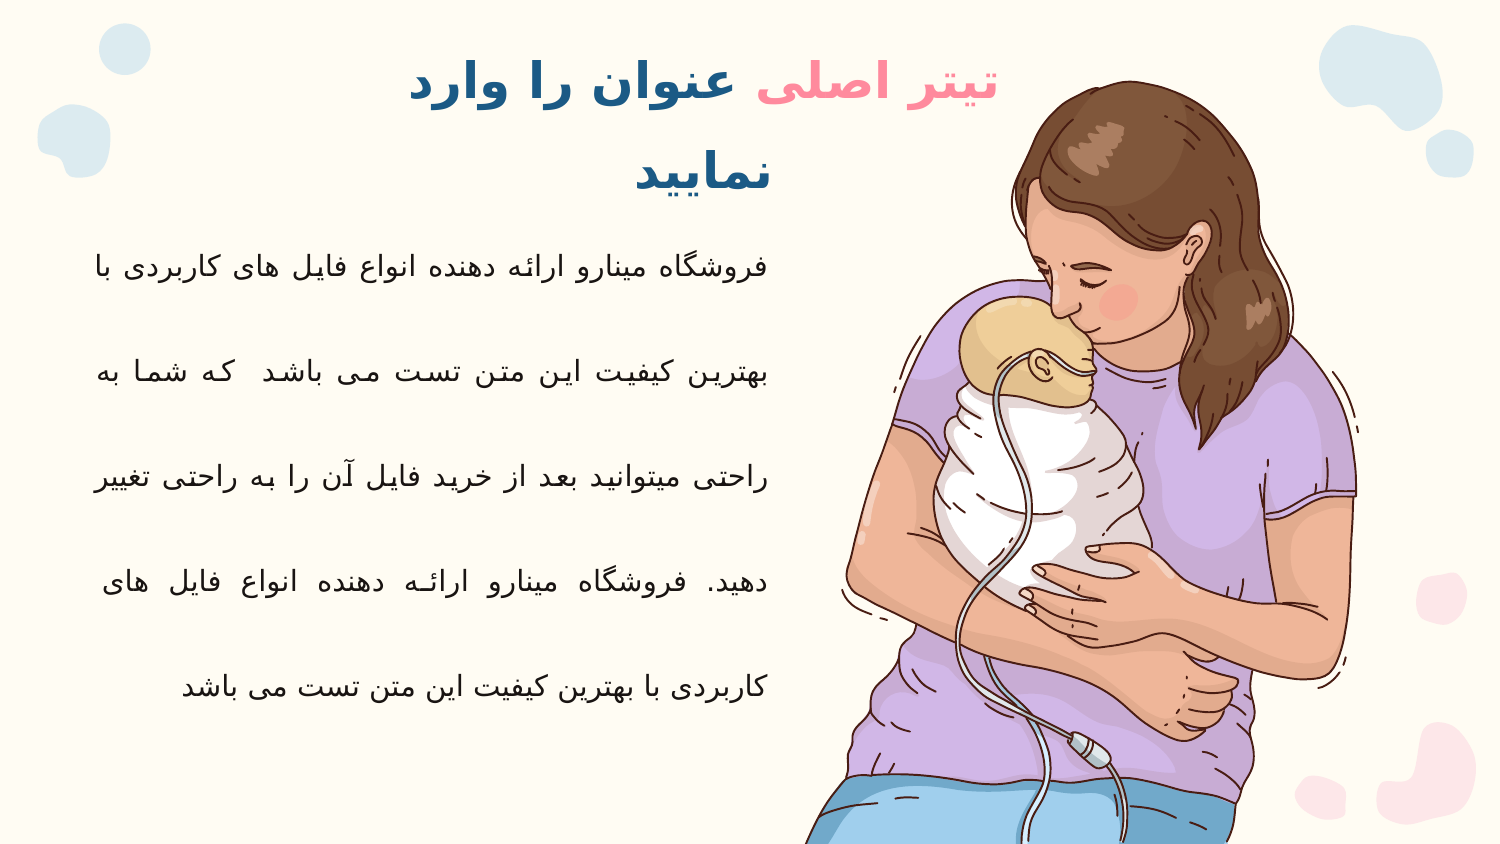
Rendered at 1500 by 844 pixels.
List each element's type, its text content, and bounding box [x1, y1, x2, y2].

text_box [803, 79, 1360, 844]
text_box تیتر اصلی عنوان را وارد نمایید [352, 11, 1056, 206]
text_box فروشگاه مینارو ارائه دهنده انواع فایل های کاربردی با بهترین کیفیت این متن تست می باشد که شما به راحتی میتوانید بعد از خرید فایل آن را به راحتی تغییر دهید. فروشگاه مینارو ارائه دهنده انواع فایل های کاربردی با بهترین کیفیت این متن تست می باشد [77, 170, 784, 710]
